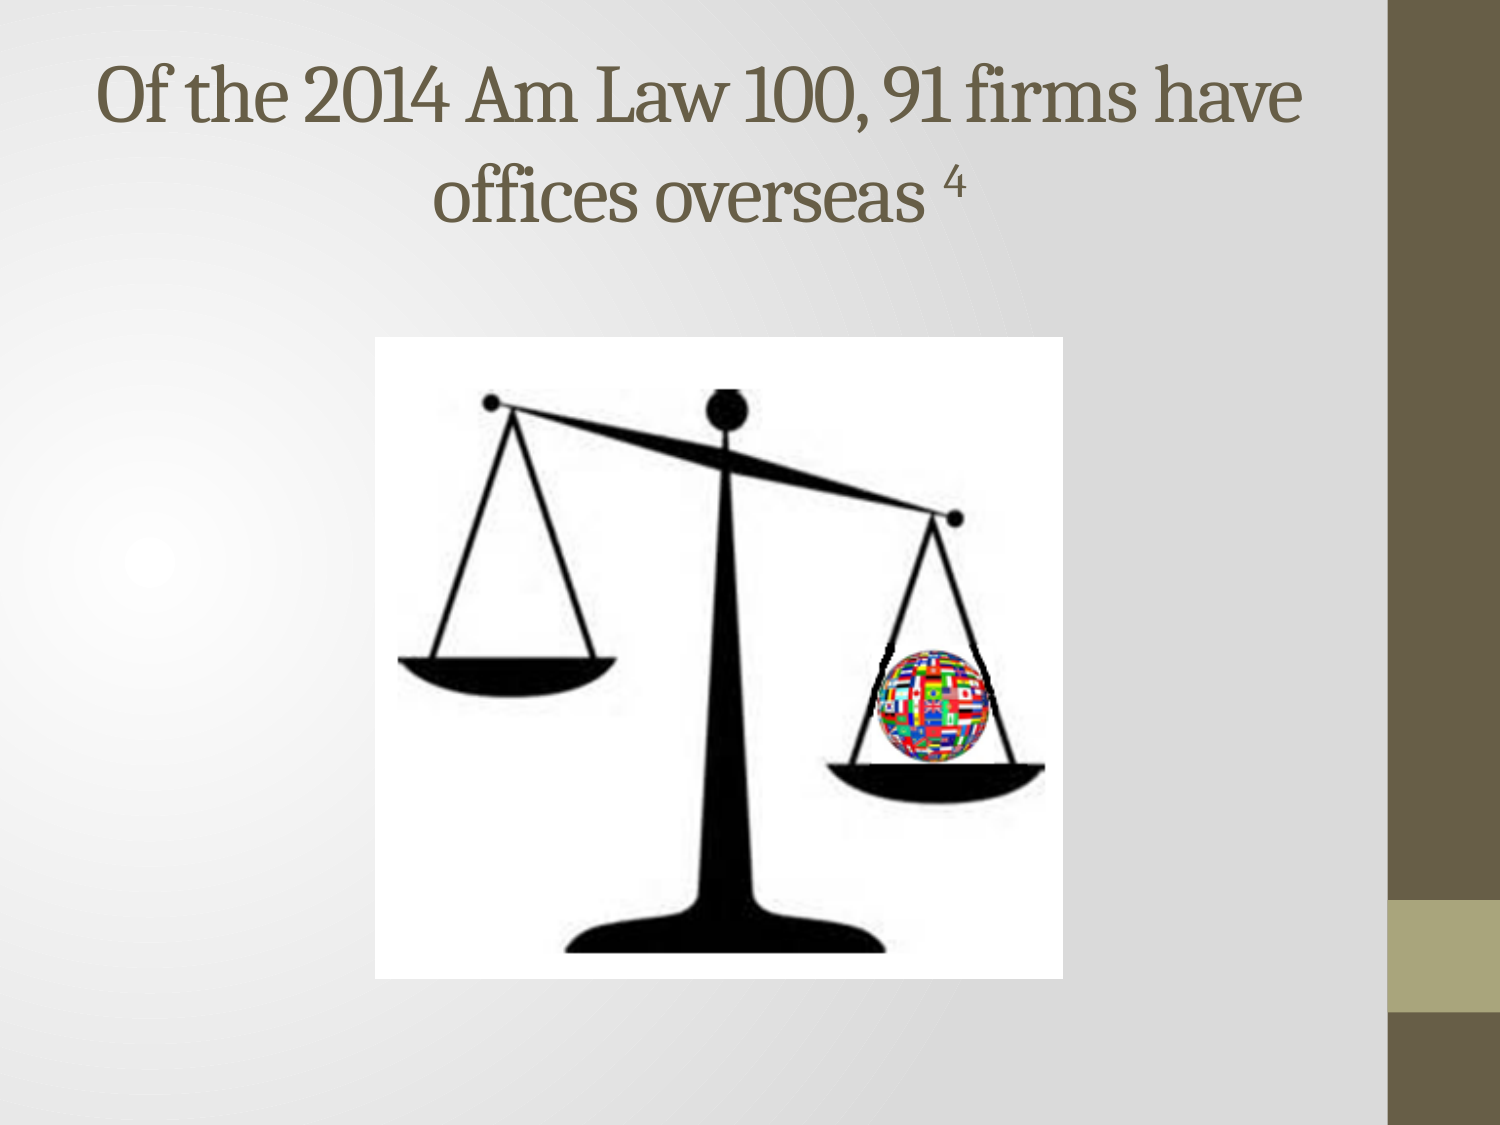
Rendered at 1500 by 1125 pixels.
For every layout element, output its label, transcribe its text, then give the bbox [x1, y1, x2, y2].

title Of the 2014 Am Law 100, 91 firms have offices overseas 4 [75, 45, 1325, 233]
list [374, 336, 1063, 979]
